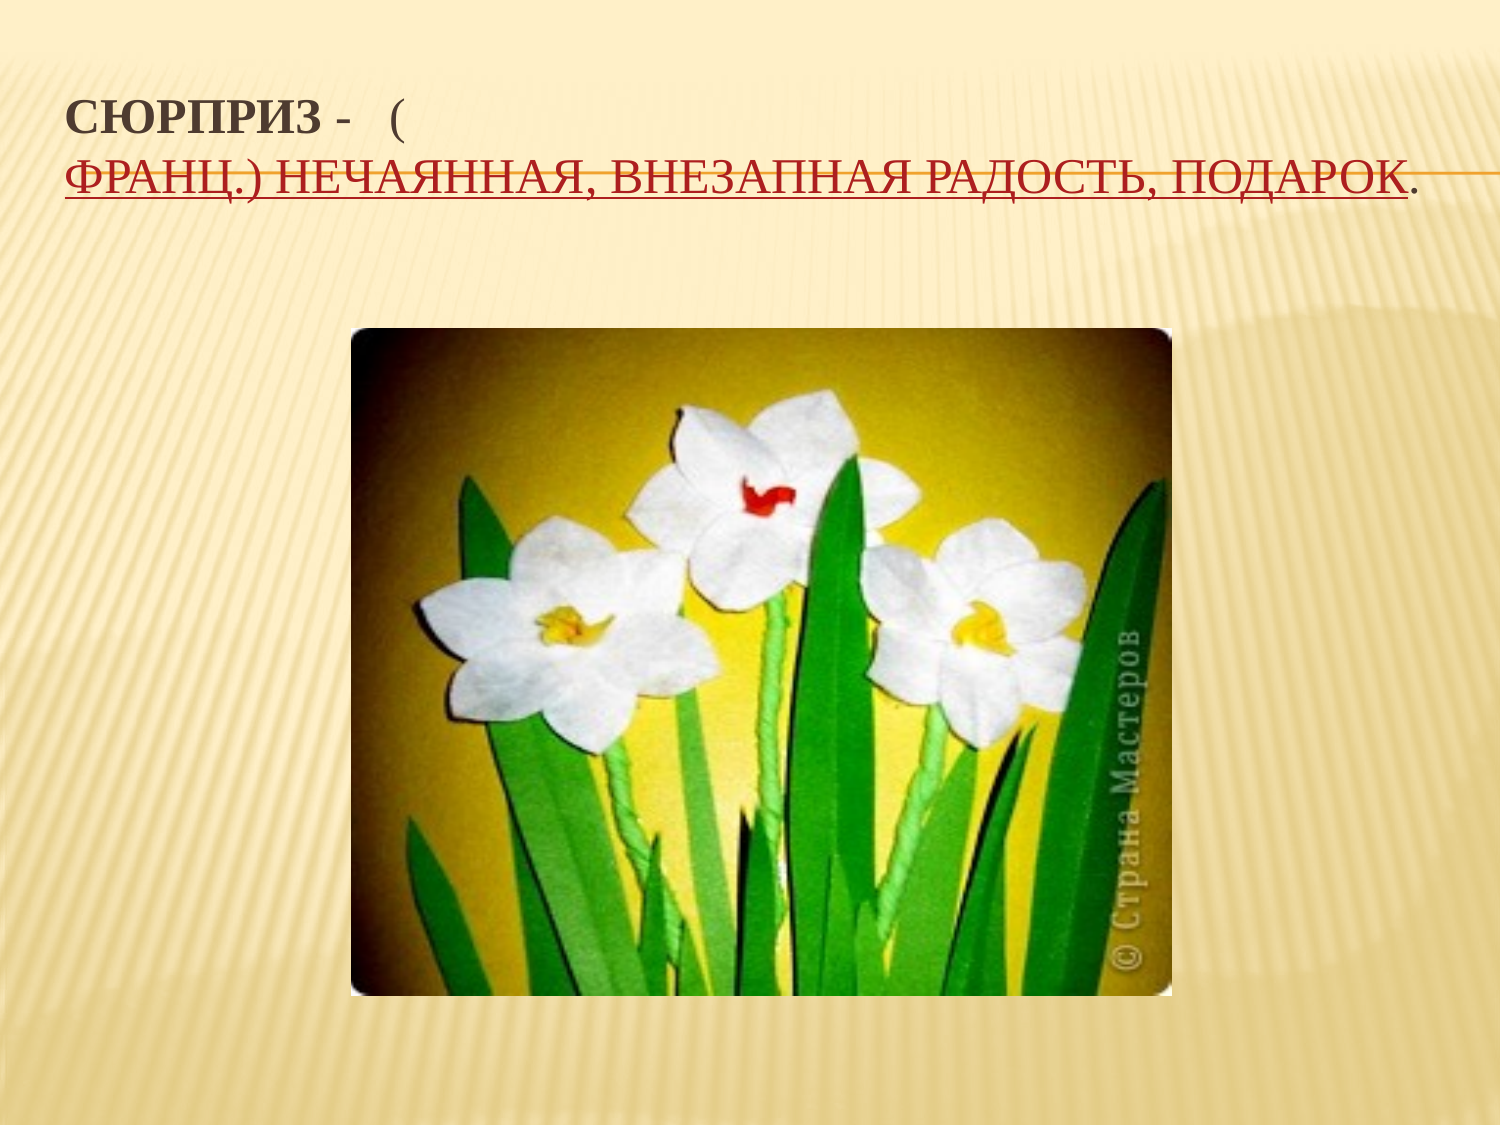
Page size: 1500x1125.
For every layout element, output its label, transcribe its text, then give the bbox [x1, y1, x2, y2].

title Сюрприз - ( франц.) нечаянная, внезапная радость, подарок. [50, 75, 1475, 213]
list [351, 327, 1173, 997]
